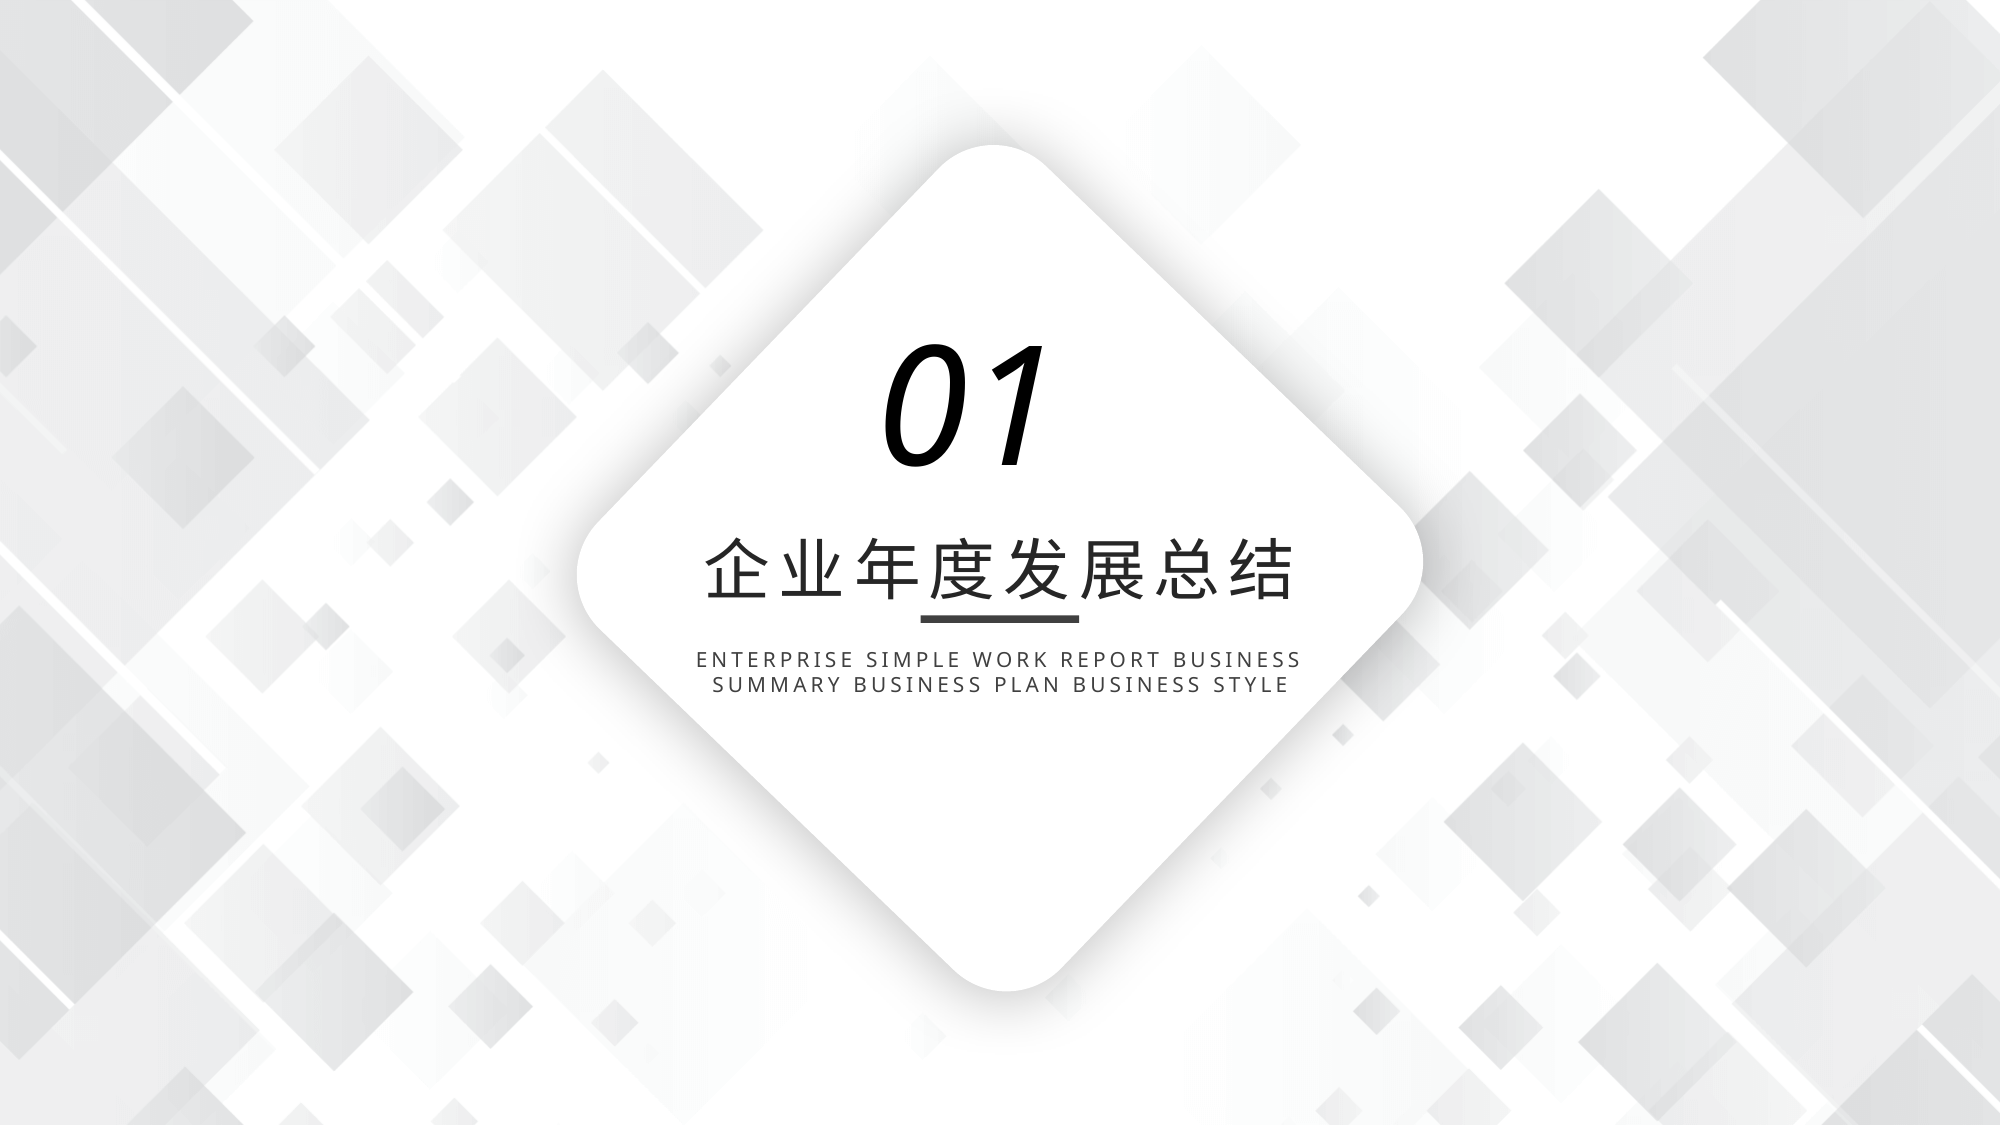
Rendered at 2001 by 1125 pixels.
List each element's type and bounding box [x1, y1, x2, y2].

text_box [671, 246, 1329, 890]
picture [0, 0, 2000, 1125]
